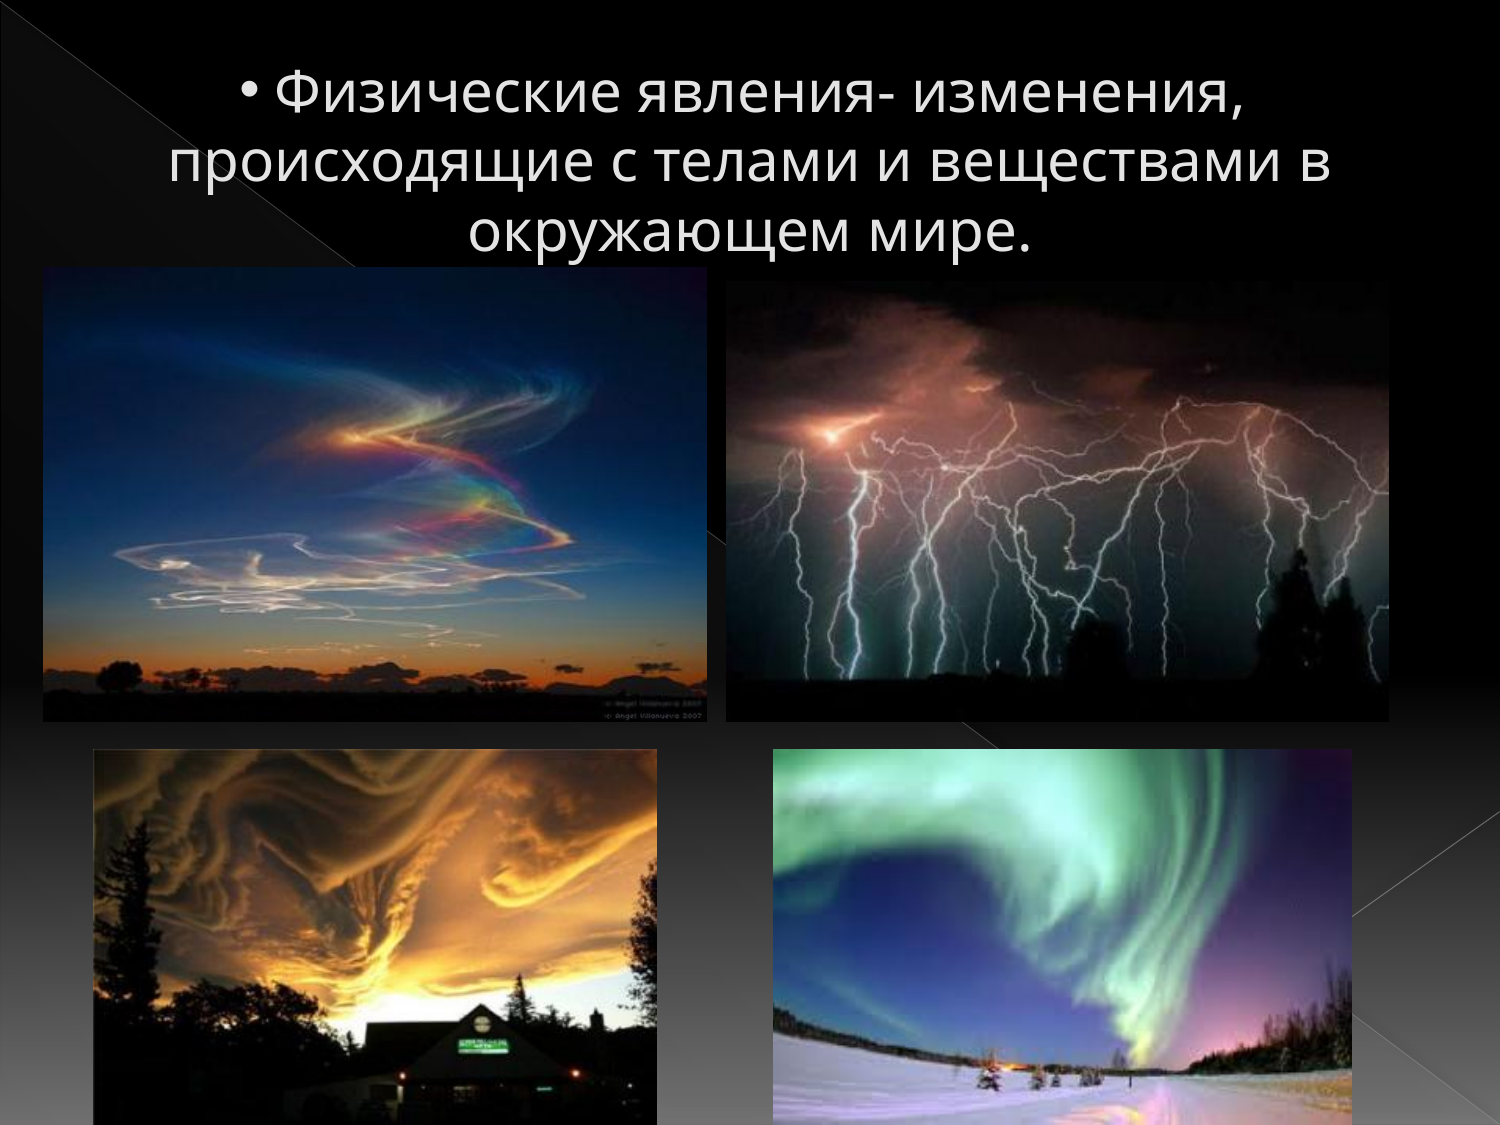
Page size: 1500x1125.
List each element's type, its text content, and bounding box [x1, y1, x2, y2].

picture [773, 749, 1352, 1125]
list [726, 280, 1390, 722]
picture [93, 749, 657, 1125]
picture [43, 266, 707, 710]
title Физические явления- изменения, происходящие с телами и веществами в окружающем мире. [75, 43, 1425, 274]
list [43, 710, 707, 722]
